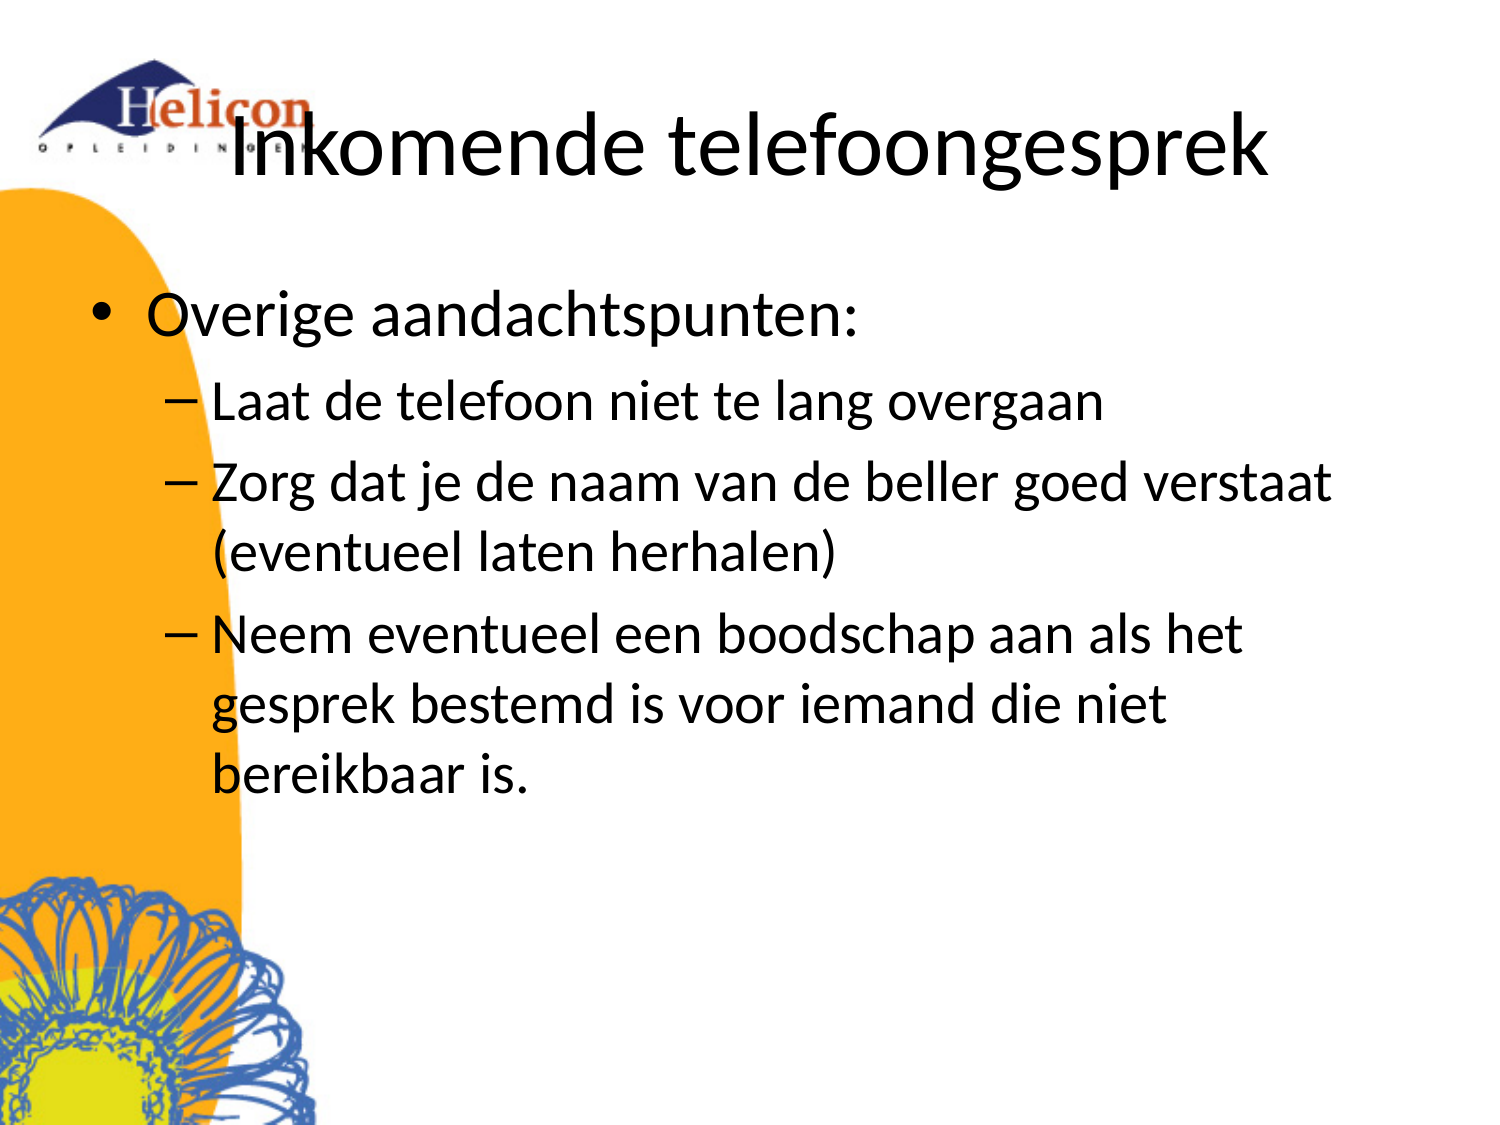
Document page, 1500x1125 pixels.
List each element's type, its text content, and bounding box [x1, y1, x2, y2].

title Inkomende telefoongesprek [75, 45, 1425, 233]
list Overige aandachtspunten: Laat de telefoon niet te lang overgaan Zorg dat je de naam van de beller goed verstaat (eventueel laten herhalen) Neem eventueel een boodschap aan als het gesprek bestemd is voor iemand die niet bereikbaar is. [75, 262, 1425, 1005]
picture [0, 0, 1500, 1125]
